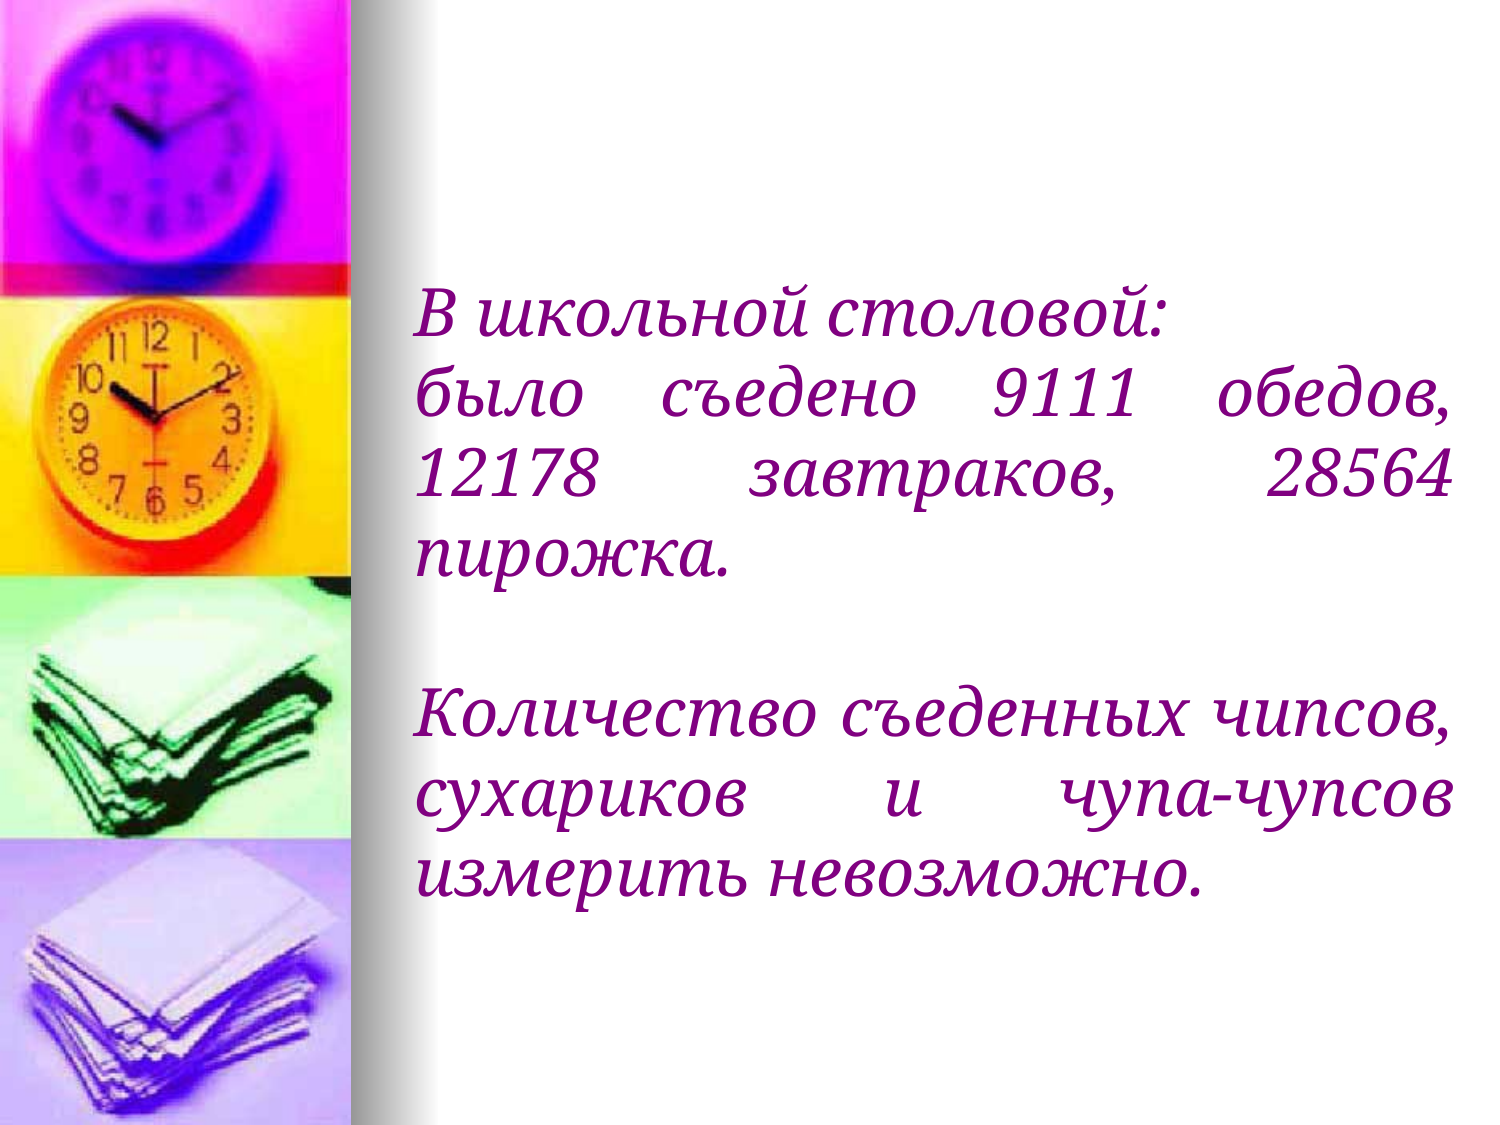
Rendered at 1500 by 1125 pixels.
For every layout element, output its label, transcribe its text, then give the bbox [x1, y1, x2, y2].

list В школьной столовой: было съедено 9111 обедов, 12178 завтраков, 28564 пирожка. Количество съеденных чипсов, сухариков и чупа-чупсов измерить невозможно. [399, 262, 1471, 1001]
picture [0, 0, 351, 1125]
